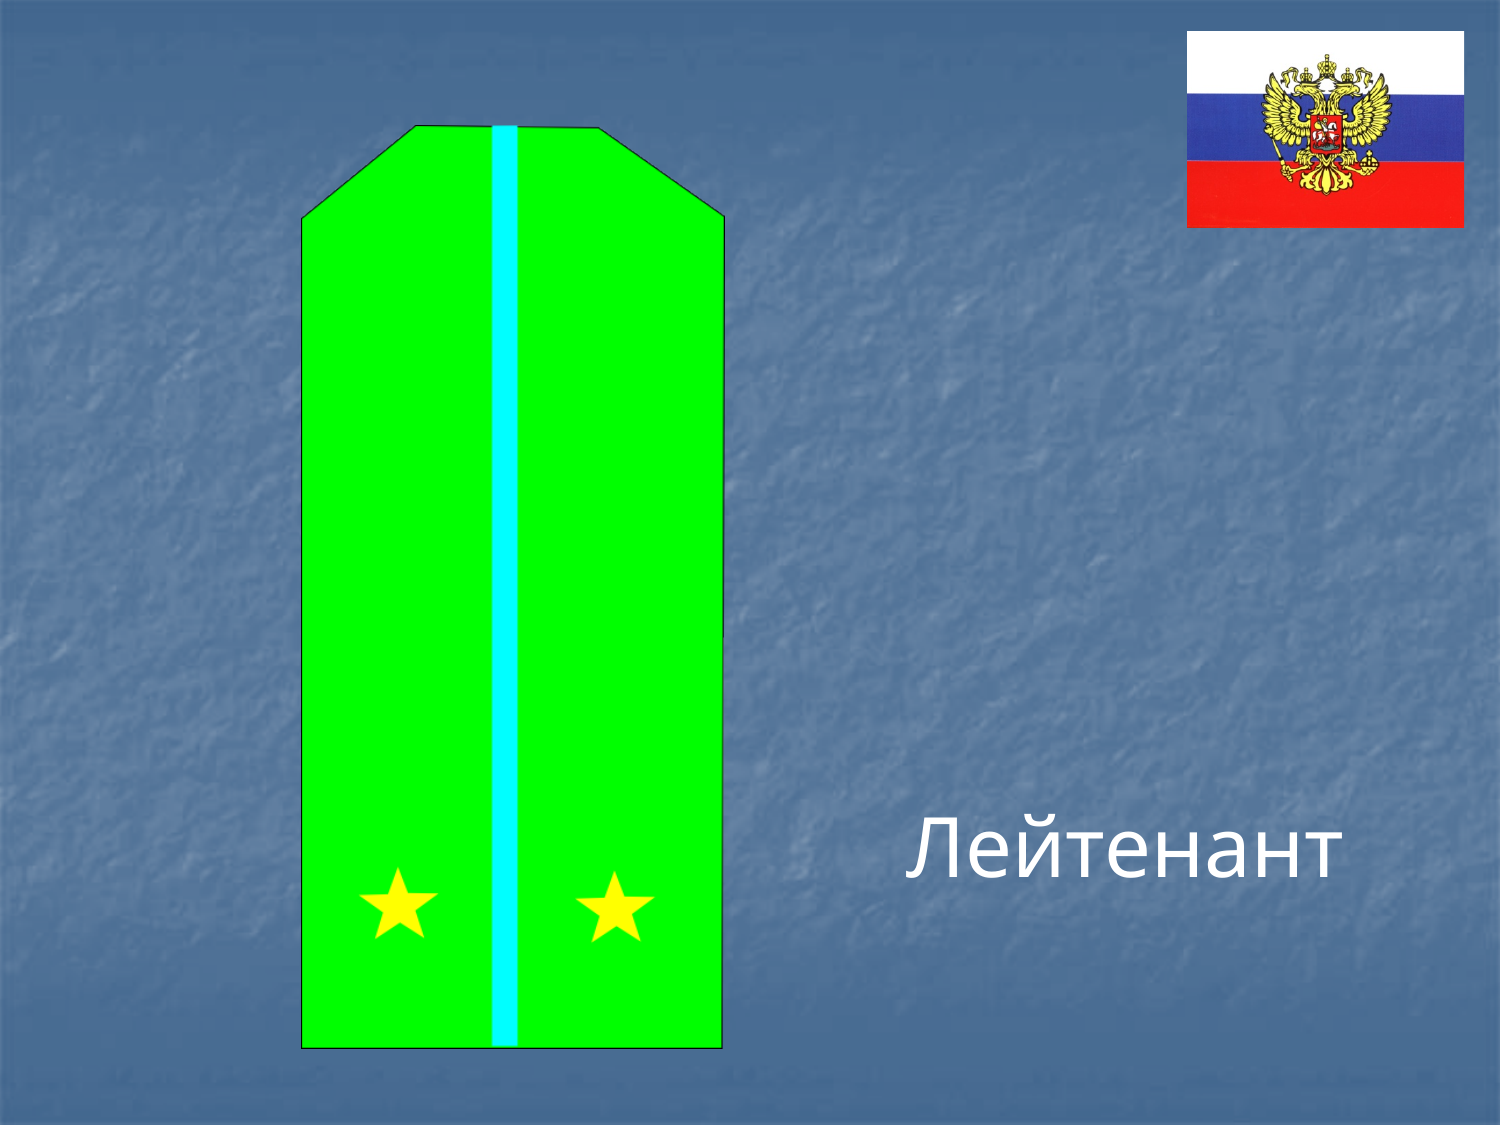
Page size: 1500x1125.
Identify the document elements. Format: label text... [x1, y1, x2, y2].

text_box Лейтенант [891, 786, 1400, 902]
picture [300, 125, 726, 1050]
picture [1186, 30, 1465, 228]
